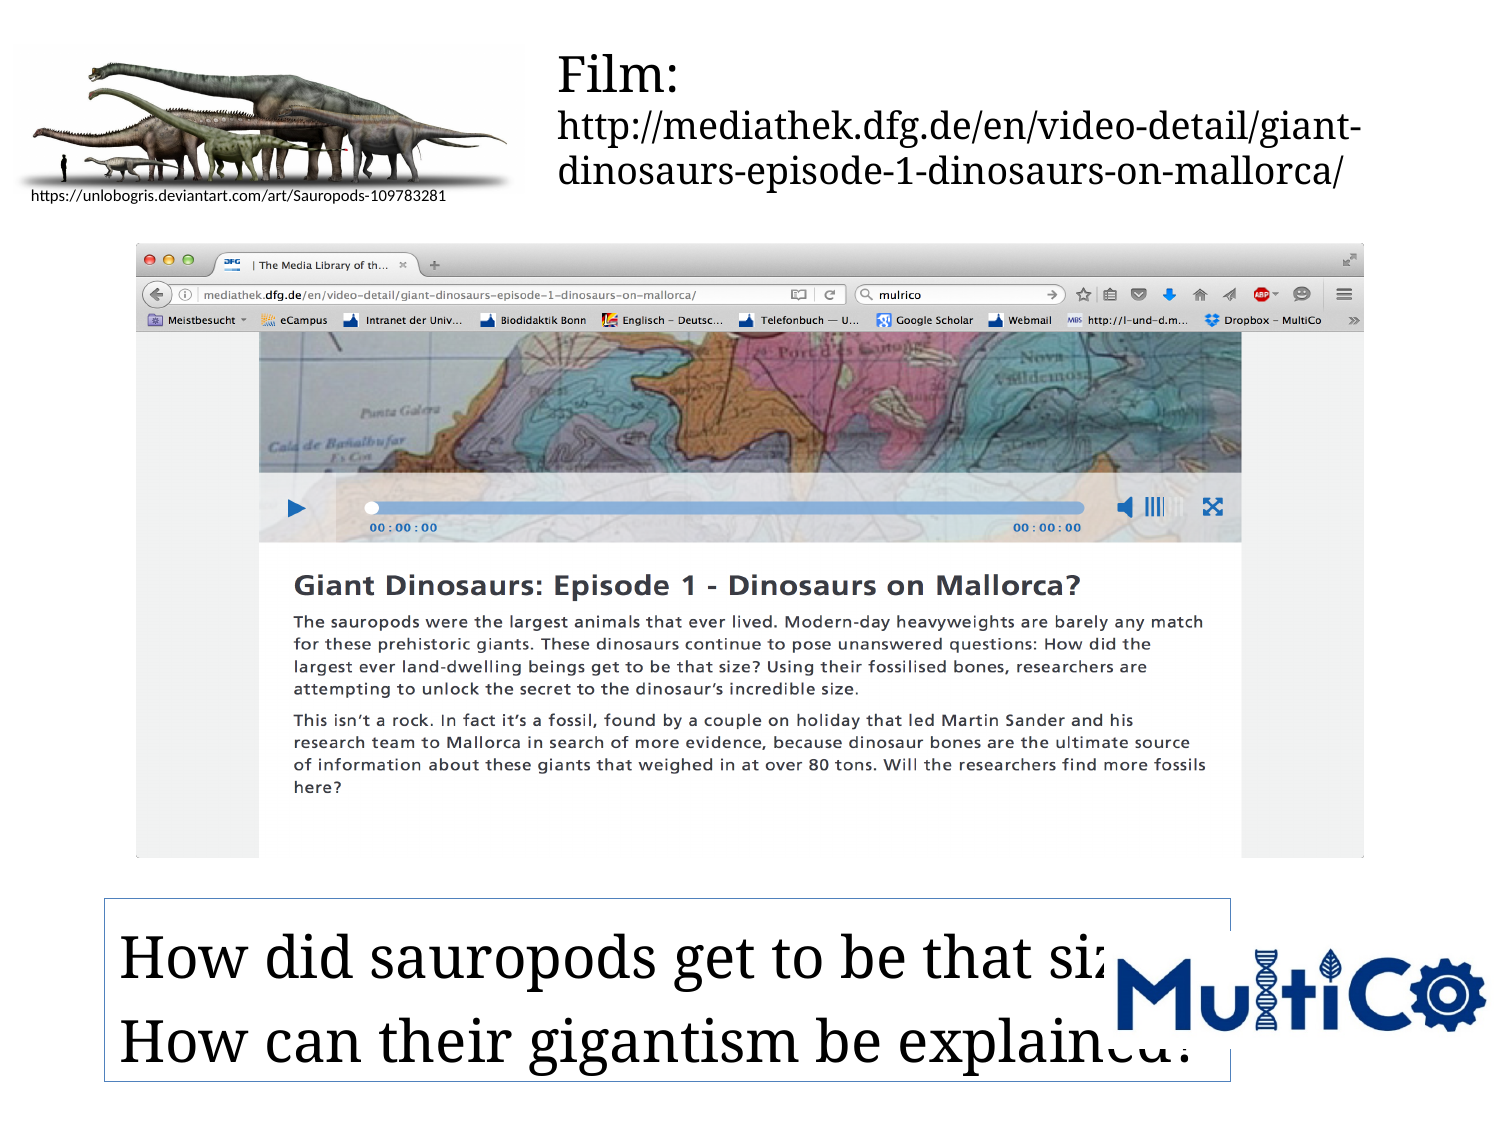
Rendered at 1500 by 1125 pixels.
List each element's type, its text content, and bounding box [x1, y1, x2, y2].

picture [1104, 930, 1500, 1049]
picture [13, 44, 526, 194]
text_box https://unlobogris.deviantart.com/art/Sauropods-109783281 [16, 201, 462, 213]
text_box Film: http://mediathek.dfg.de/en/video-detail/giant-dinosaurs-episode-1-dinosaurs-on-mallorca/ [542, 34, 1500, 200]
picture [135, 243, 1364, 859]
text_box How did sauropods get to be that size? How can their gigantism be explained? [104, 898, 1231, 1082]
